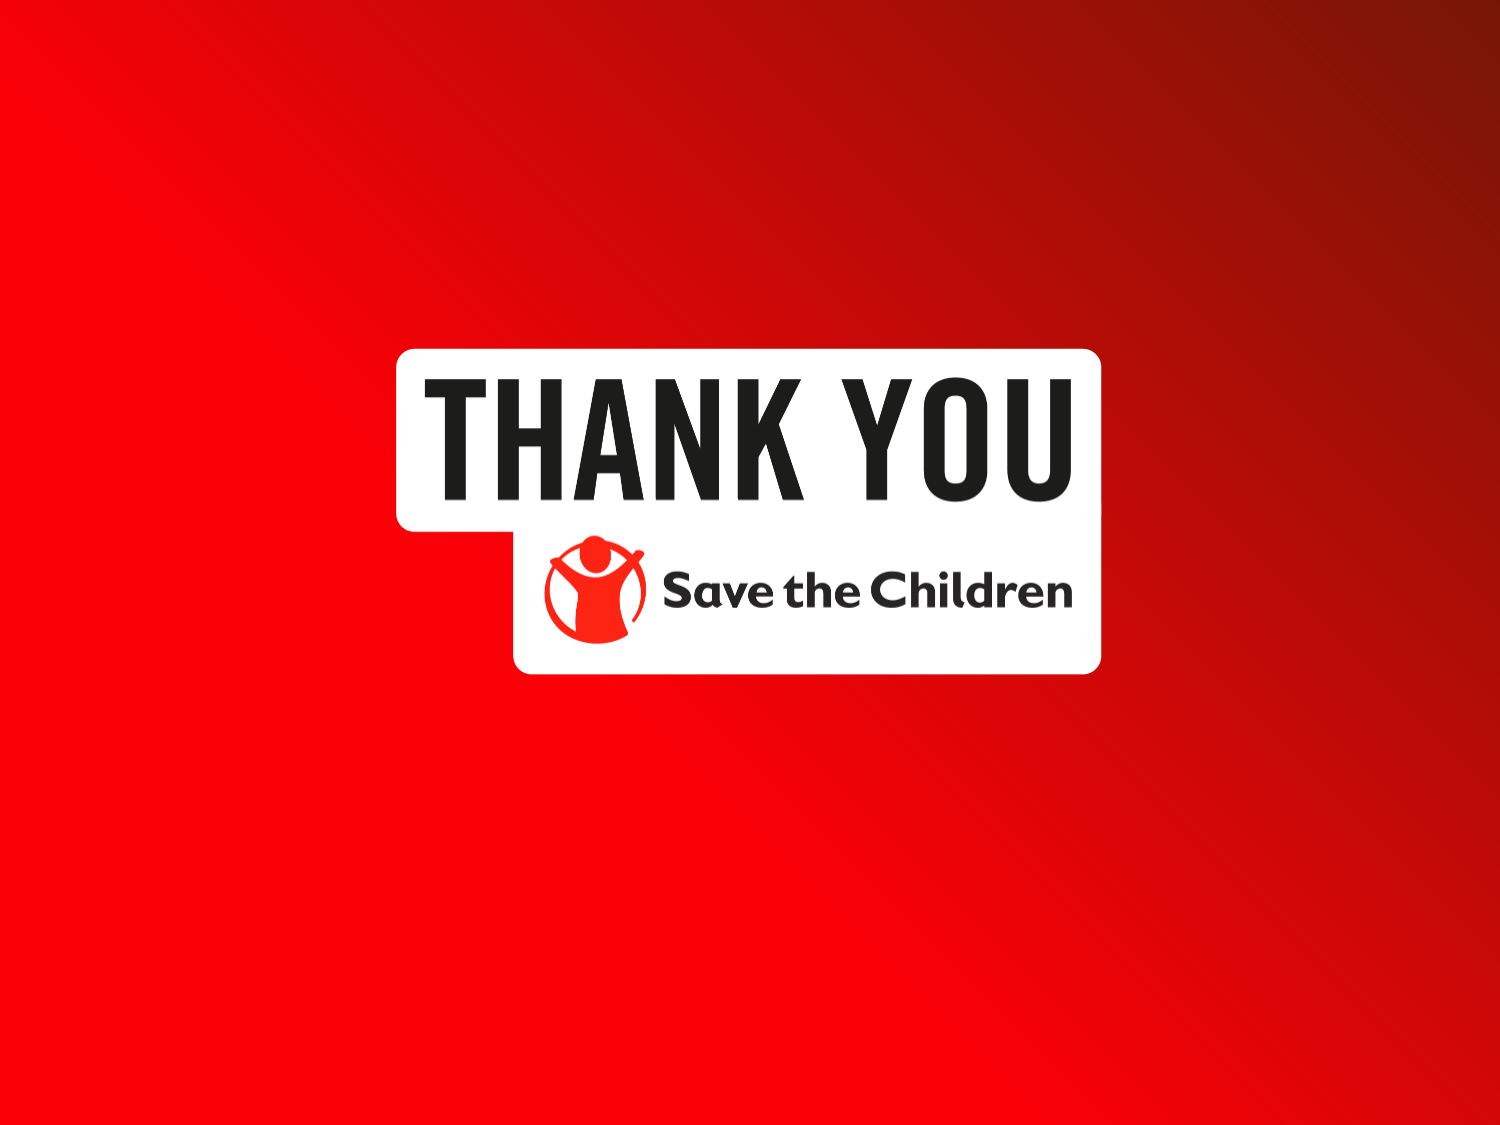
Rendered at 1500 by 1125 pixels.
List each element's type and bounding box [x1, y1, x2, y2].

picture [392, 346, 1107, 679]
